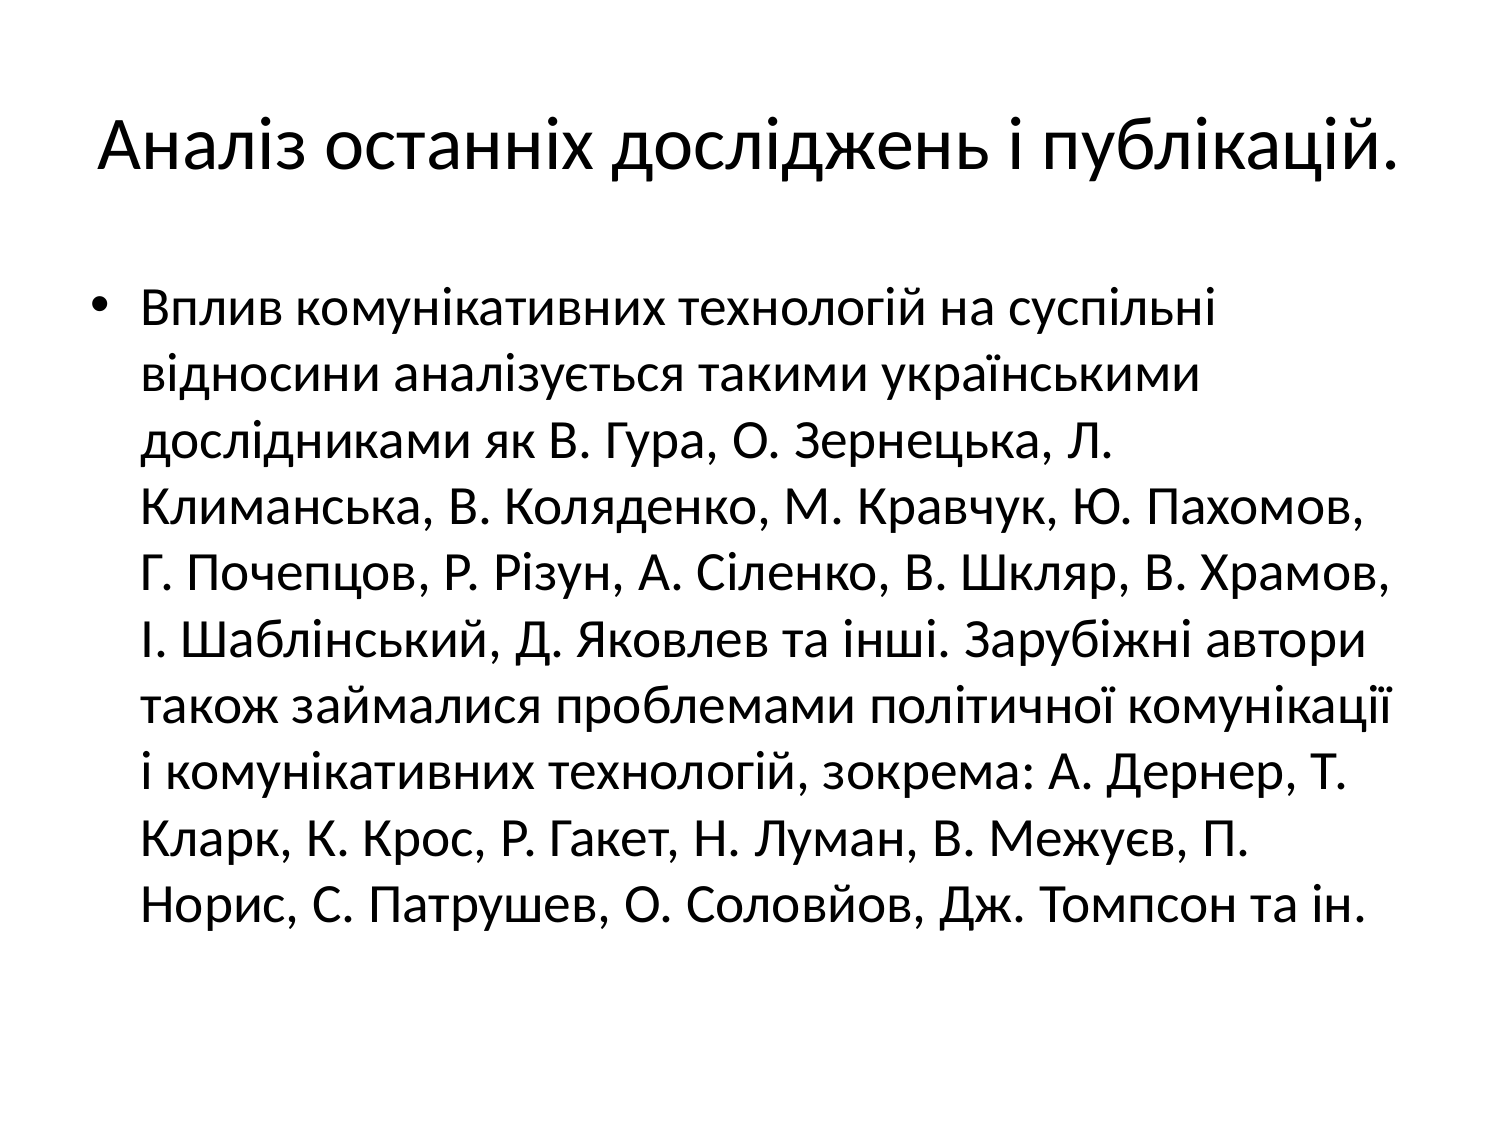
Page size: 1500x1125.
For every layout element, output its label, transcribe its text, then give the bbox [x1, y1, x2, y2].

title Аналіз останніх досліджень і публікацій. [75, 45, 1425, 233]
list Вплив комунікативних технологій на суспільні відносини аналізується такими українськими дослідниками як В. Гура, О. Зернецька, Л. Климанська, В. Коляденко, М. Кравчук, Ю. Пахомов, Г. Почепцов, Р. Різун, А. Сіленко, В. Шкляр, В. Храмов, І. Шаблінський, Д. Яковлев та інші. Зарубіжні автори також займалися проблемами політичної комунікації і комунікативних технологій, зокрема: А. Дернер, Т. Кларк, К. Крос, Р. Гакет, Н. Луман, В. Межуєв, П. Норис, С. Патрушев, О. Соловйов, Дж. Томпсон та ін. [75, 262, 1425, 1005]
